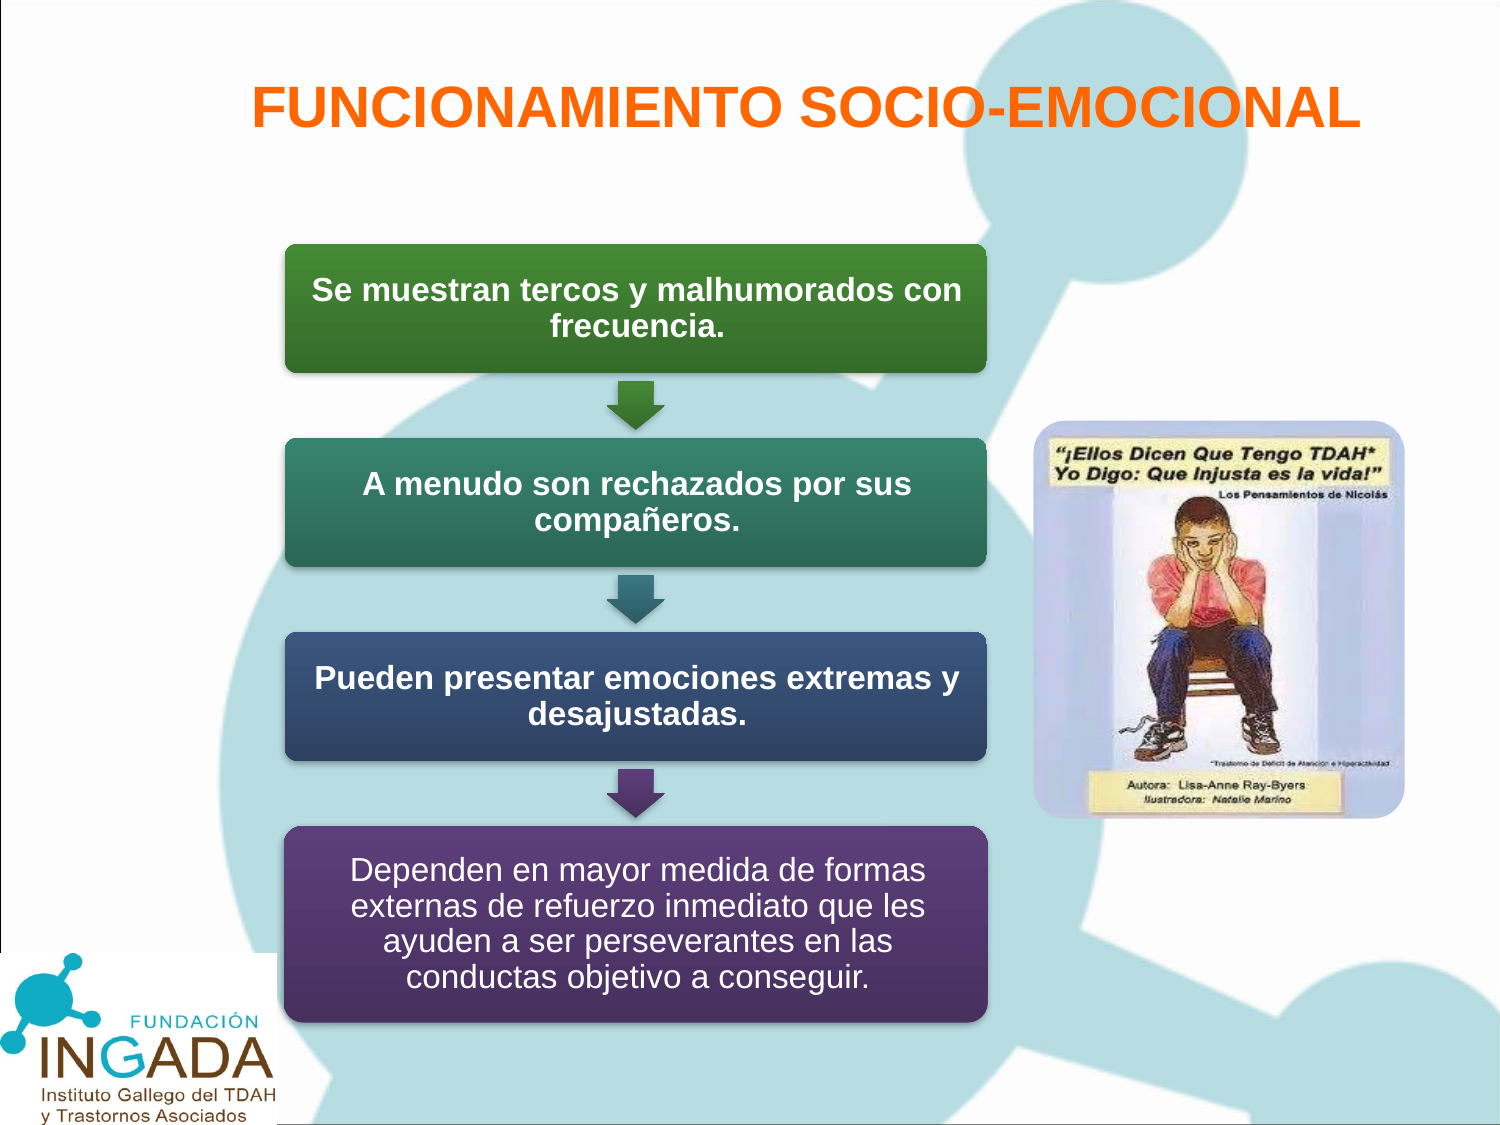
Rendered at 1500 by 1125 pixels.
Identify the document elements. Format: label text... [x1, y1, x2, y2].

text_box FUNCIONAMIENTO SOCIO-EMOCIONAL [182, 61, 1399, 159]
picture [0, 0, 1500, 1125]
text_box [95, 243, 1177, 1024]
text_box [1180, 245, 1500, 711]
